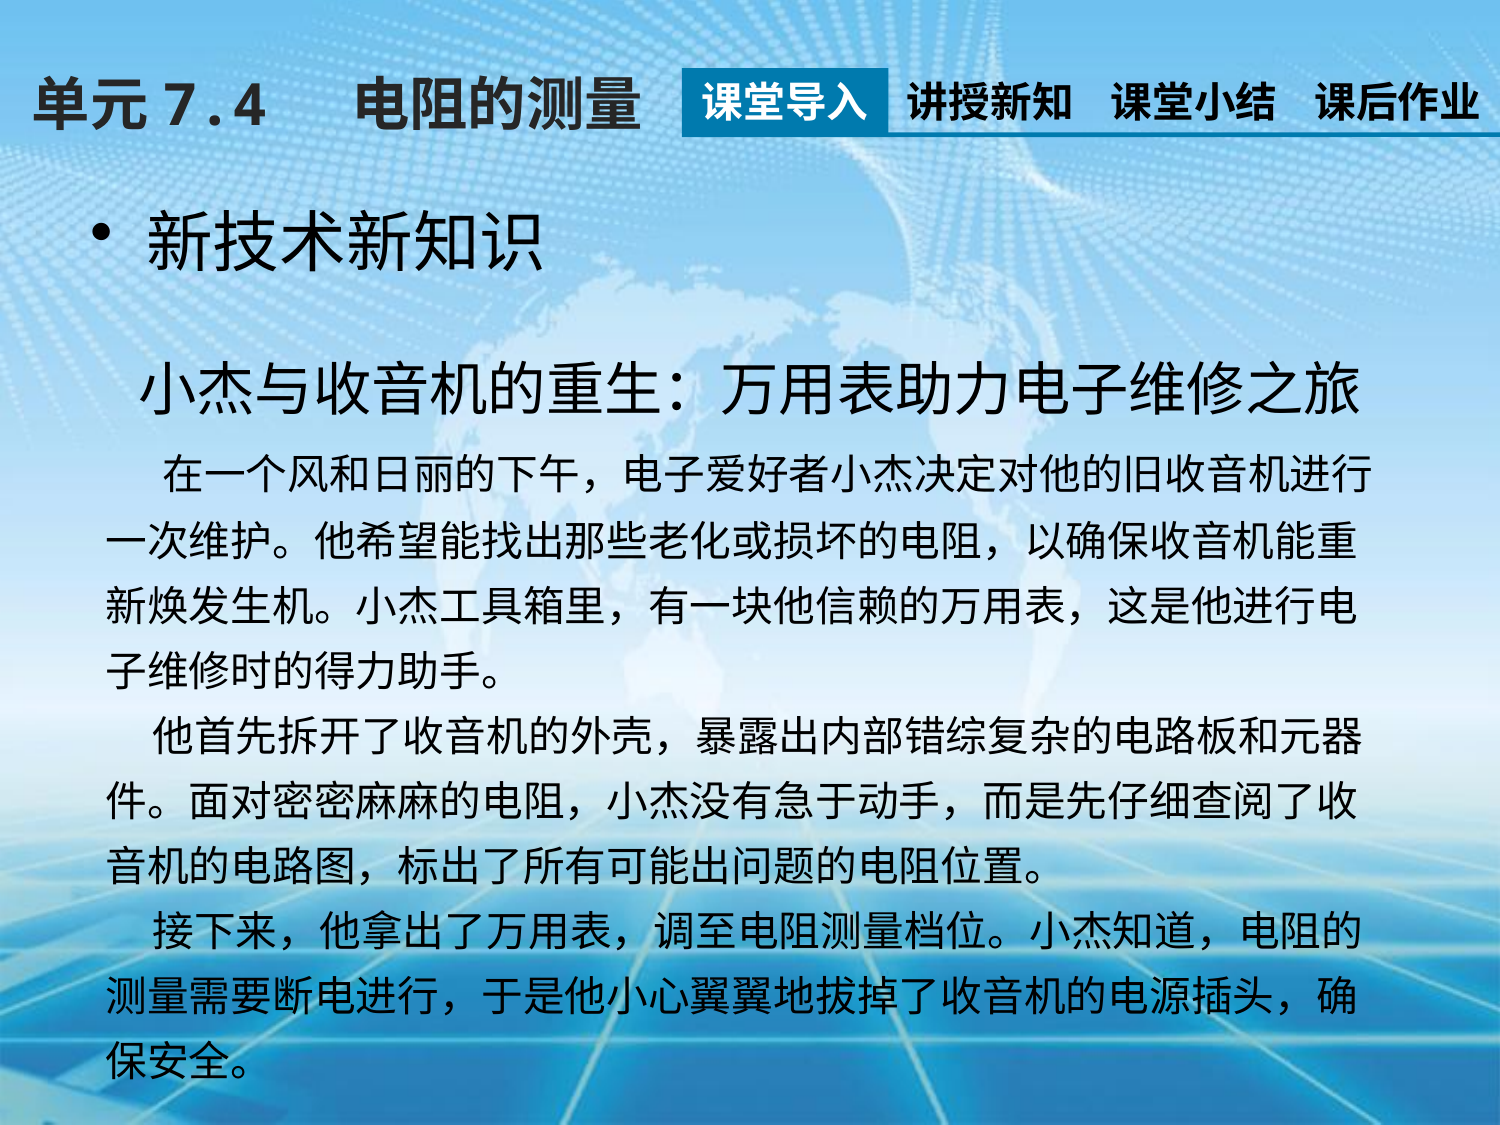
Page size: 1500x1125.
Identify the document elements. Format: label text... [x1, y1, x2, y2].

picture [0, 0, 1500, 1125]
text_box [16, 59, 1500, 146]
text_box 小杰与收音机的重生：万用表助力电子维修之旅 在一个风和日丽的下午，电子爱好者小杰决定对他的旧收音机进行一次维护。他希望能找出那些老化或损坏的电阻，以确保收音机能重新焕发生机。小杰工具箱里，有一块他信赖的万用表，这是他进行电子维修时的得力助手。 他首先拆开了收音机的外壳，暴露出内部错综复杂的电路板和元器件。面对密密麻麻的电阻，小杰没有急于动手，而是先仔细查阅了收音机的电路图，标出了所有可能出问题的电阻位置。 接下来，他拿出了万用表，调至电阻测量档位。小杰知道，电阻的测量需要断电进行，于是他小心翼翼地拔掉了收音机的电源插头，确保安全。 [90, 344, 1410, 1093]
text_box 新技术新知识 [74, 191, 1425, 298]
